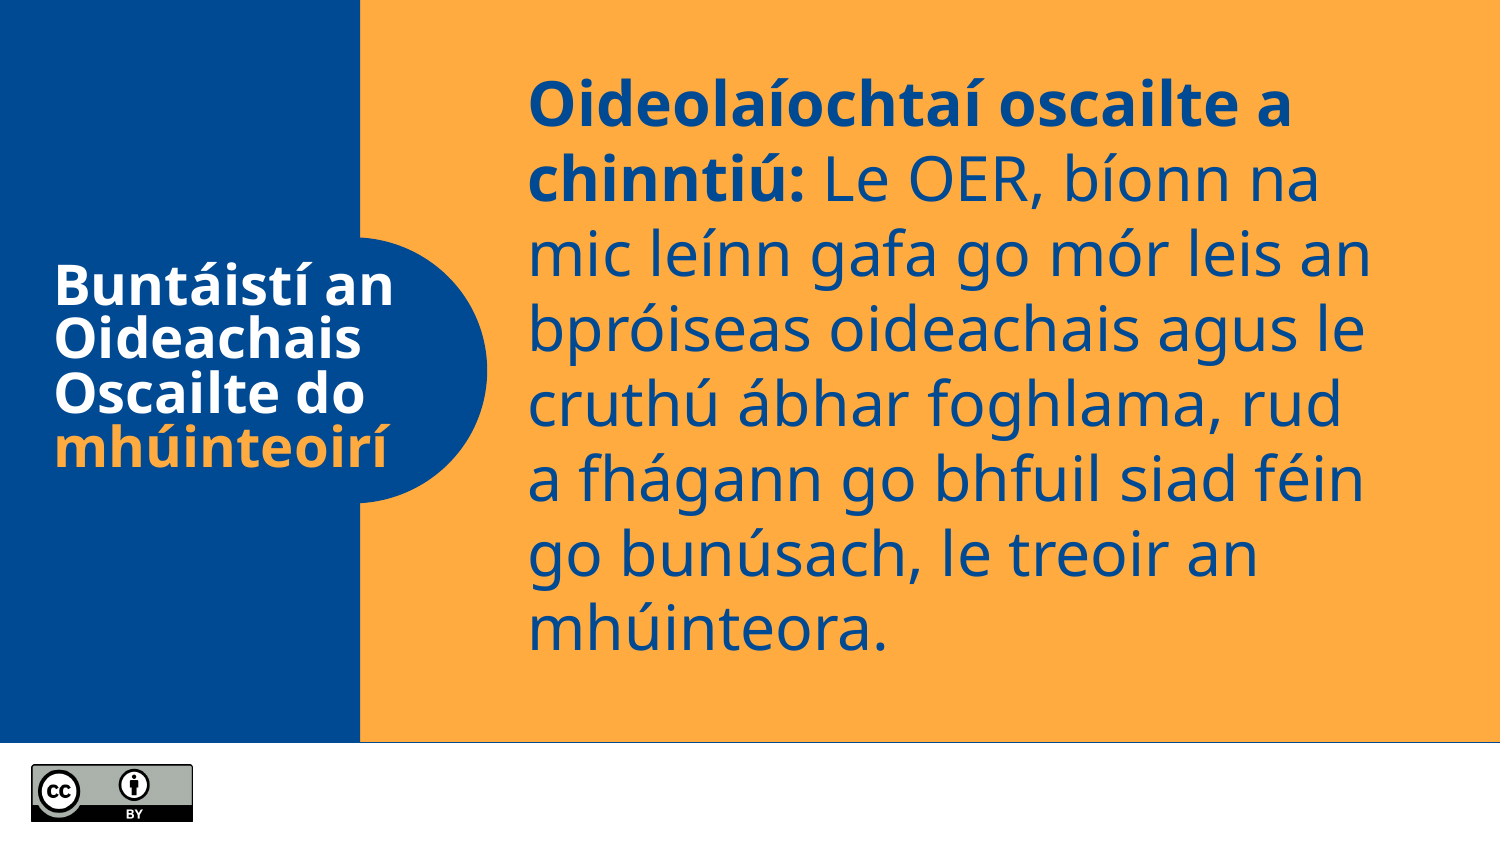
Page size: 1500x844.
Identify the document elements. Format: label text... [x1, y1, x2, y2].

text_box Oideolaíochtaí oscailte a chinntiú: Le OER, bíonn na mic leínn gafa go mór leis an bpróiseas oideachais agus le cruthú ábhar foghlama, rud a fhágann go bhfuil siad féin go bunúsach, le treoir an mhúinteora. [512, 48, 1409, 679]
picture [31, 764, 193, 822]
text_box [304, 237, 401, 246]
text_box [300, 493, 405, 504]
text_box Buntáistí an Oideachais Oscailte do mhúinteoirí [38, 246, 421, 493]
text_box [0, 750, 1500, 844]
text_box [421, 255, 488, 485]
text_box [0, 0, 361, 742]
